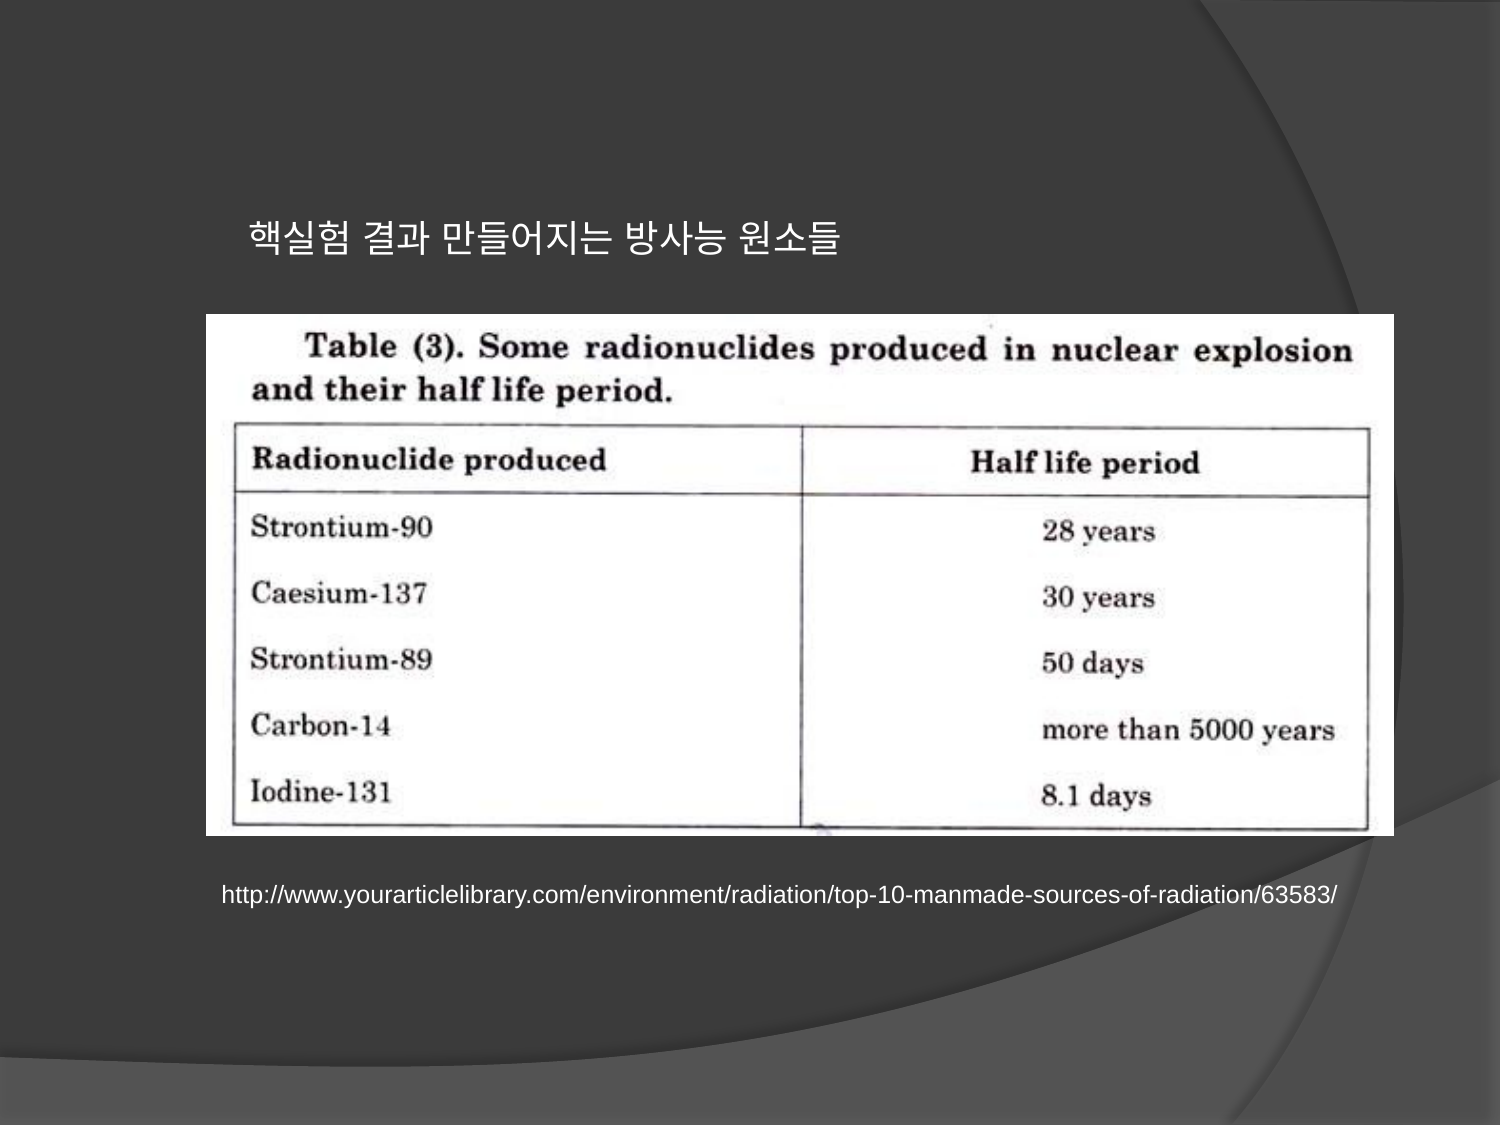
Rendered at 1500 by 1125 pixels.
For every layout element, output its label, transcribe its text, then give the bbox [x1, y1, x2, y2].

picture [206, 313, 1394, 836]
text_box 핵실험 결과 만들어지는 방사능 원소들 [233, 208, 858, 268]
text_box http://www.yourarticlelibrary.com/environment/radiation/top-10-manmade-sources-of-radiation/63583/ [206, 871, 1356, 917]
